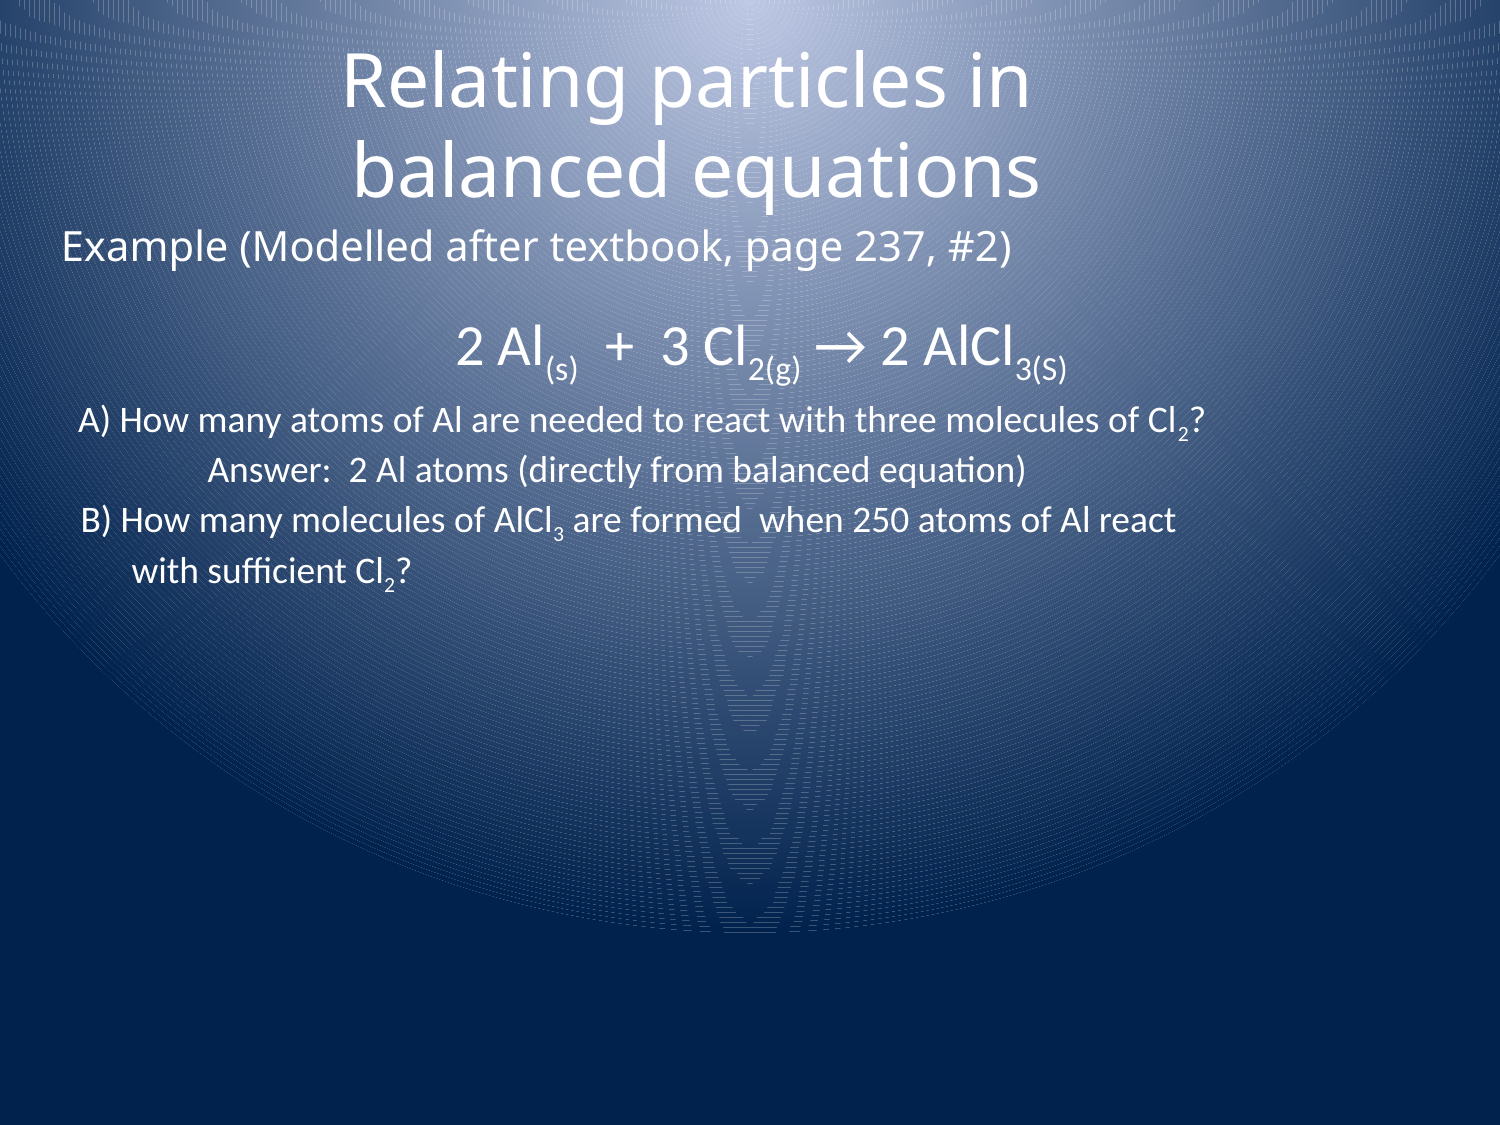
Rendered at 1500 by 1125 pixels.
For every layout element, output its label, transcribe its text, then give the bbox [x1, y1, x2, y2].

text_box Example (Modelled after textbook, page 237, #2) [46, 212, 1027, 278]
text_box Answer: 2 Al atoms (directly from balanced equation) [192, 437, 1043, 487]
text_box 2 Al(s) + 3 Cl2(g) → 2 AlCl3(S) [440, 299, 1097, 387]
text_box A) How many atoms of Al are needed to react with three molecules of Cl2? [63, 387, 1222, 454]
text_box B) How many molecules of AlCl3 are formed when 250 atoms of Al react with sufficient Cl2? [65, 487, 1193, 605]
text_box Relating particles in balanced equations [326, 24, 1068, 220]
